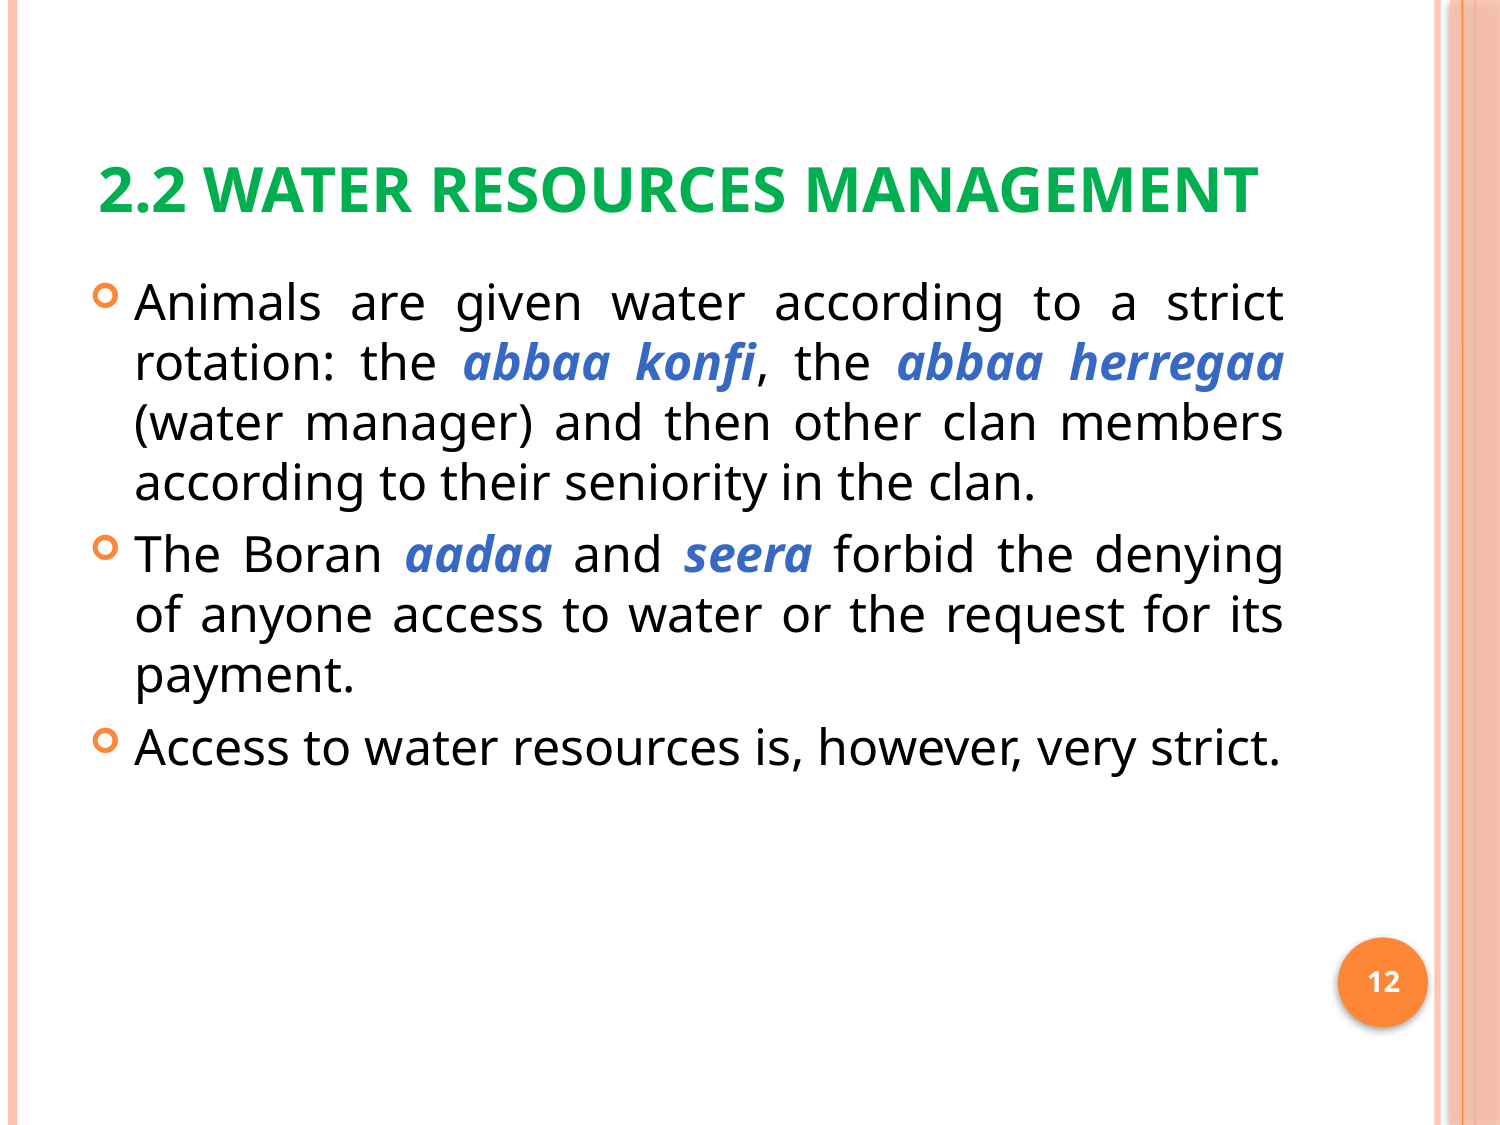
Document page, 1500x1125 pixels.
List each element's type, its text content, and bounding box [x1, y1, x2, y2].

list Animals are given water according to a strict rotation: the abbaa konfi, the abbaa herregaa (water manager) and then other clan members according to their seniority in the clan. The Boran aadaa and seera forbid the denying of anyone access to water or the request for its payment. Access to water resources is, however, very strict. [75, 262, 1300, 1062]
title 2.2 Water Resources Management [75, 45, 1300, 233]
slide_number 12 [1333, 940, 1434, 1027]
